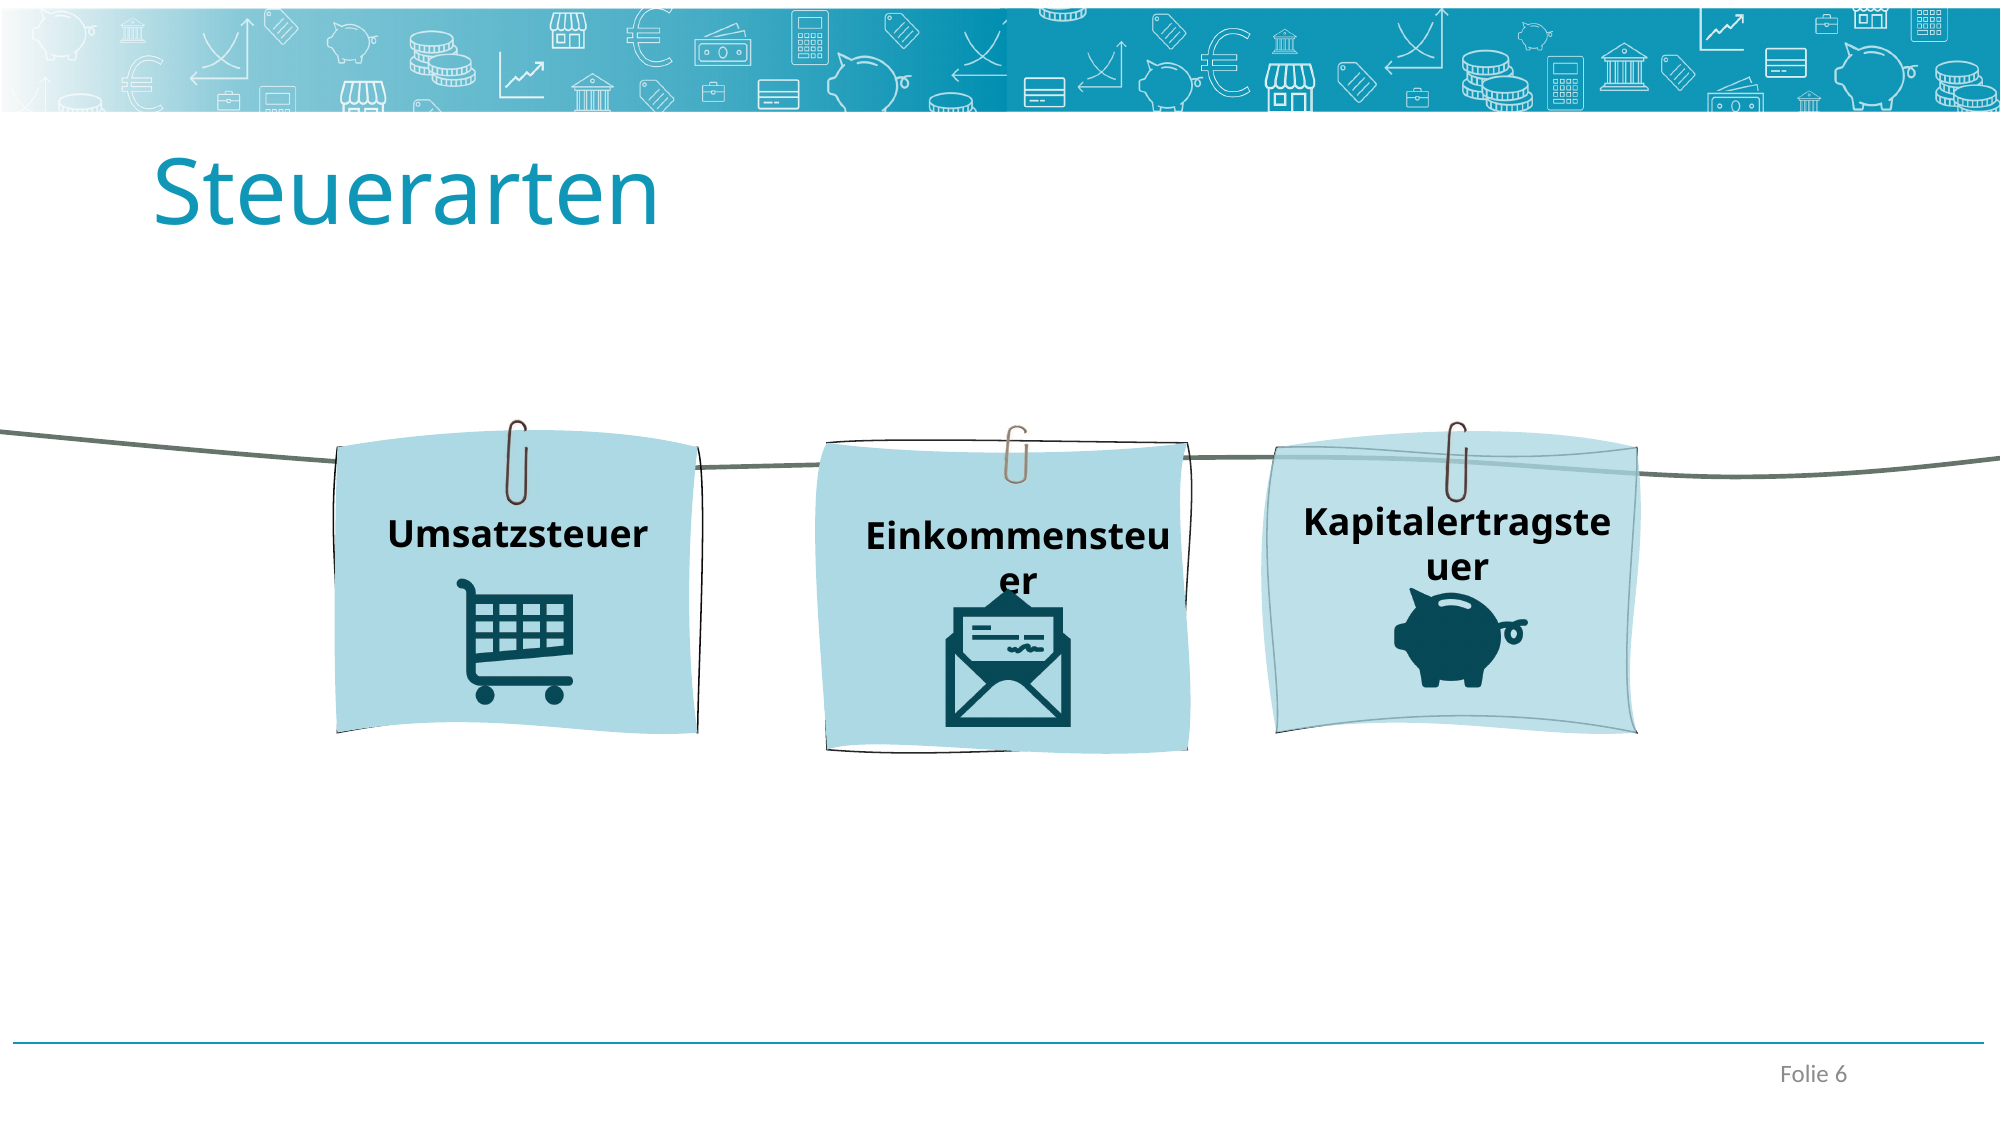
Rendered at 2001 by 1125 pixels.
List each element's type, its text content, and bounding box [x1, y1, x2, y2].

picture [1, 8, 964, 112]
picture [970, 99, 974, 109]
text_box [1194, 447, 1275, 459]
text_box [827, 406, 1194, 750]
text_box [1276, 395, 1639, 733]
title Steuerarten [137, 111, 1863, 278]
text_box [336, 392, 699, 733]
text_box [1639, 453, 2000, 478]
slide_number Folie 6 [1412, 1042, 1863, 1103]
text_box [699, 440, 826, 469]
text_box [0, 430, 336, 463]
picture [1006, 8, 2001, 112]
